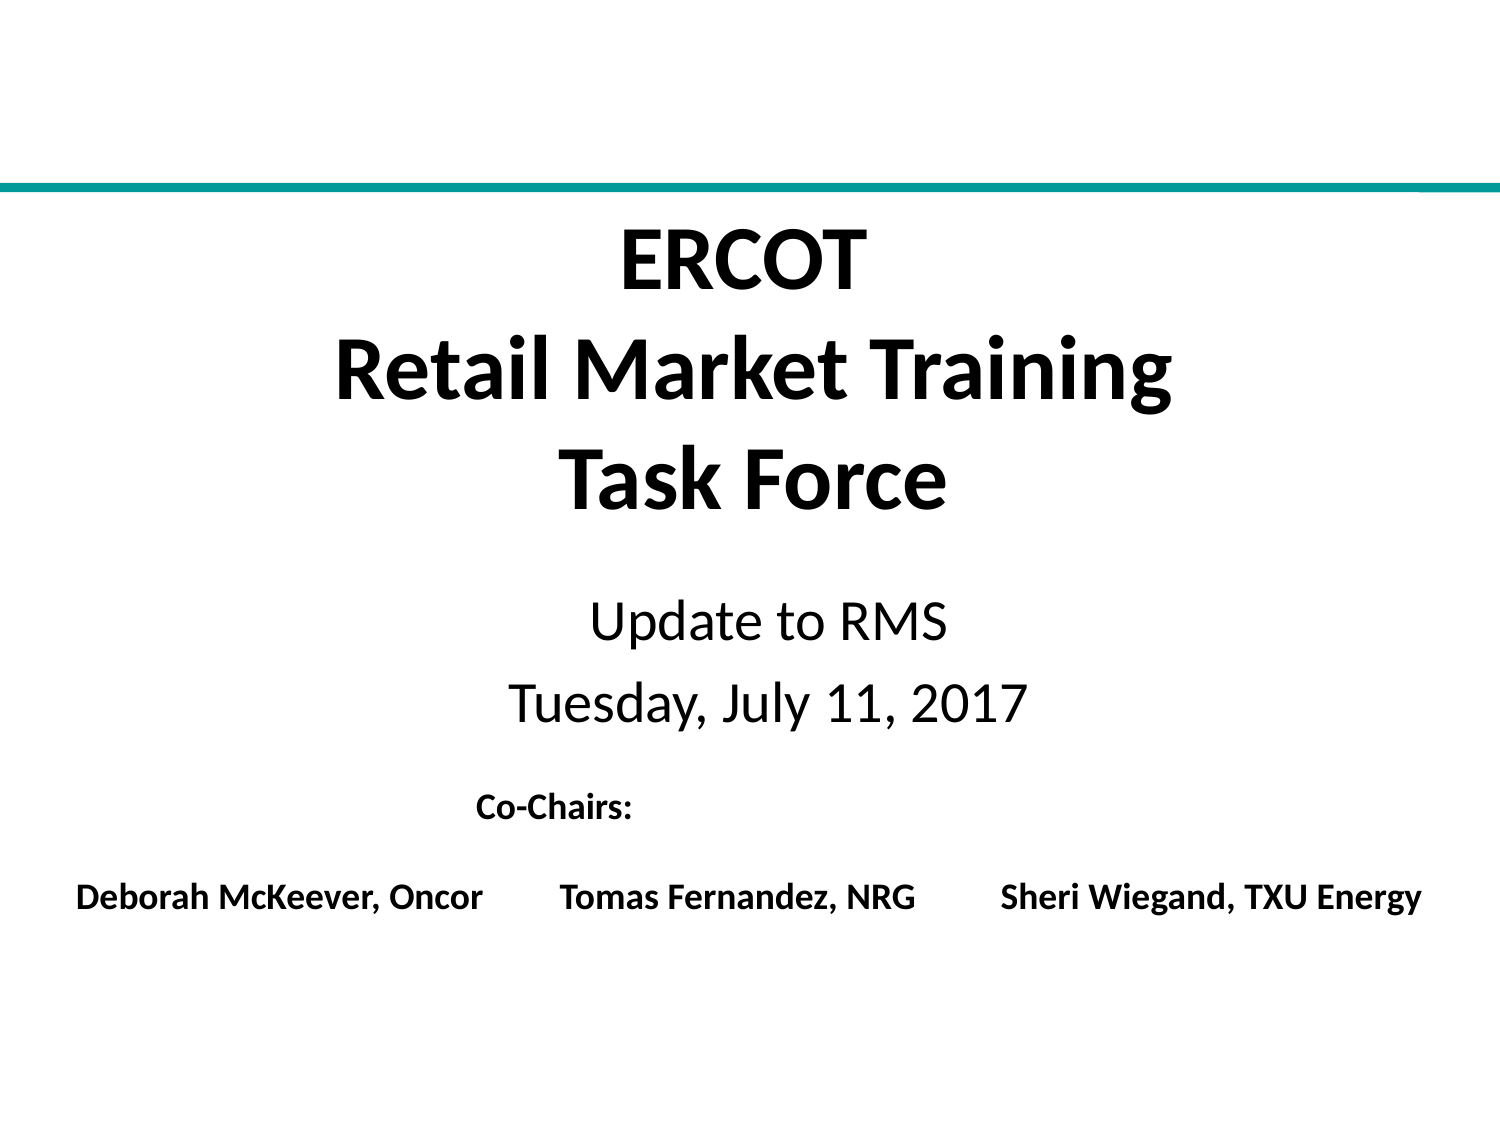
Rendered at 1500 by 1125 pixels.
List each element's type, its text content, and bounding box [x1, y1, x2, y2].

footer Co-Chairs: Deborah McKeever, Oncor Tomas Fernandez, NRG Sheri Wiegand, TXU Energy [0, 774, 1500, 1063]
subtitle Update to RMS Tuesday, July 11, 2017 [249, 574, 1288, 763]
title ERCOT Retail Market Training Task Force [124, 212, 1363, 513]
